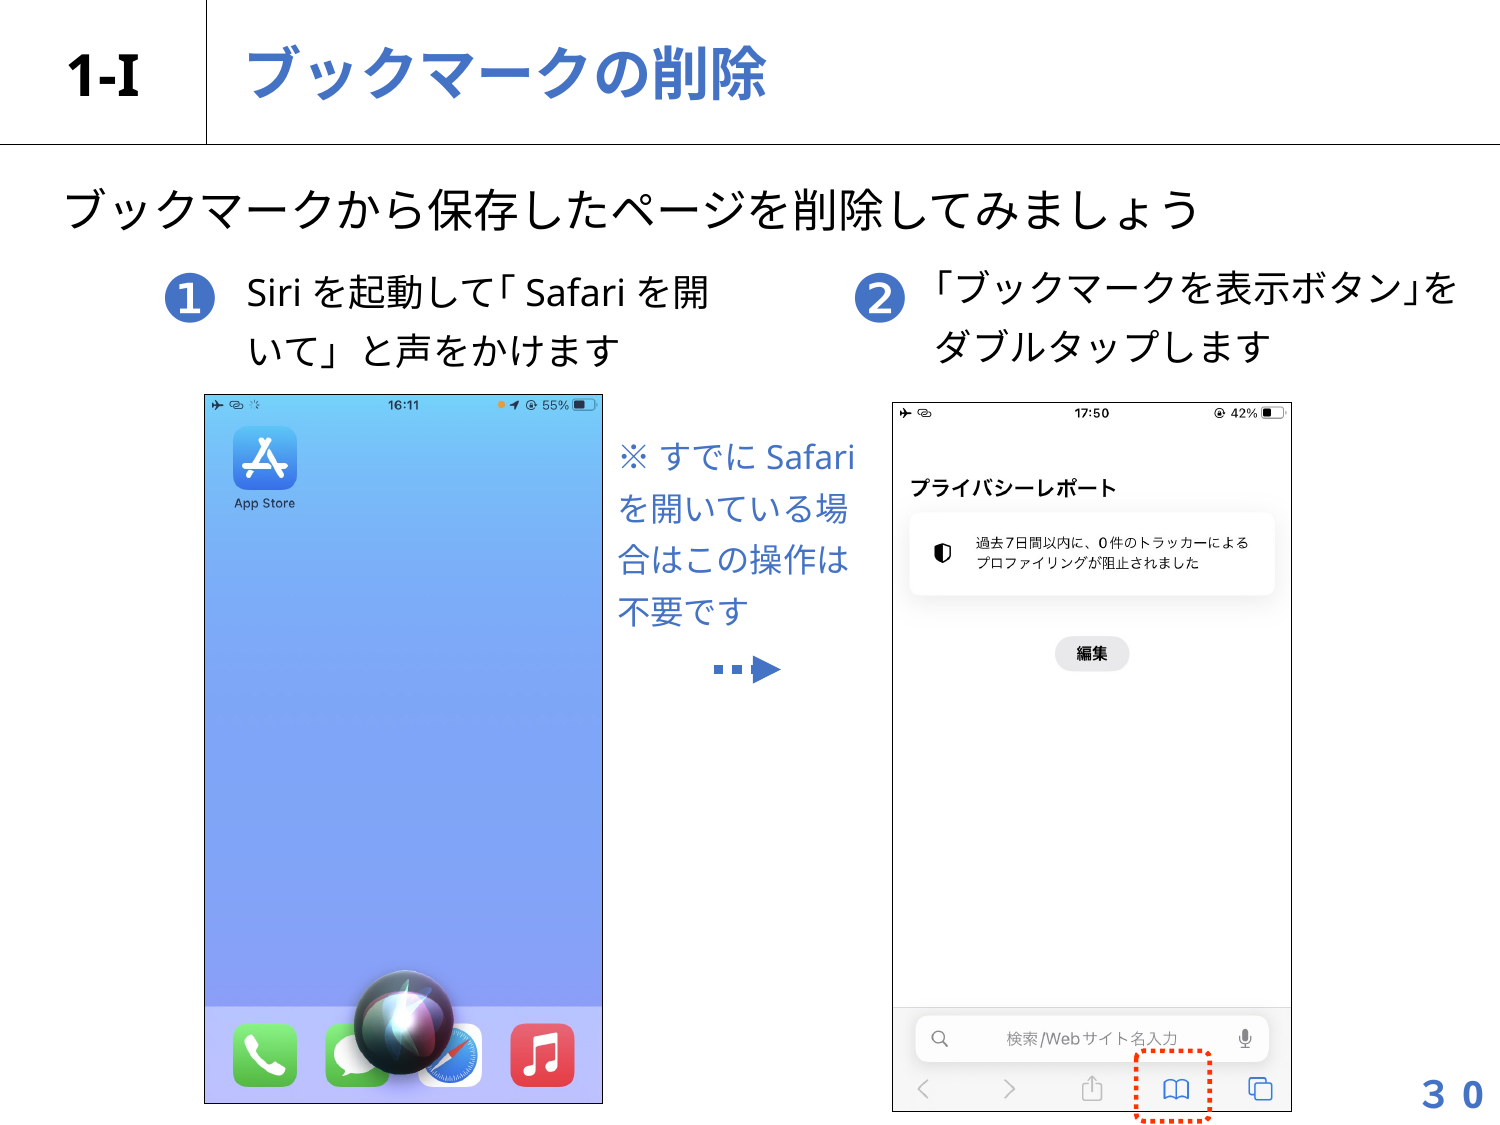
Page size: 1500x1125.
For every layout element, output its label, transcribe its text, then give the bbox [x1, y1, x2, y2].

text_box ※すでにSafariを開いている場合はこの操作は不要です [603, 416, 878, 639]
text_box ｢ブックマークを表示ボタン｣を ダブルタップします [919, 244, 1500, 376]
text_box ３0 [1399, 1063, 1500, 1123]
text_box [1135, 1112, 1211, 1123]
text_box ブックマークから保存したページを削除してみましょう [46, 180, 1422, 274]
text_box ❶ [145, 274, 223, 343]
picture [204, 394, 603, 1104]
picture [892, 402, 1292, 1112]
title ブックマークの削除 [228, 36, 1472, 116]
text_box Siriを起動して｢Safariを開いて」と声をかけます [231, 274, 731, 381]
text_box ❷ [835, 274, 919, 343]
text_box 1-I [0, 0, 207, 147]
